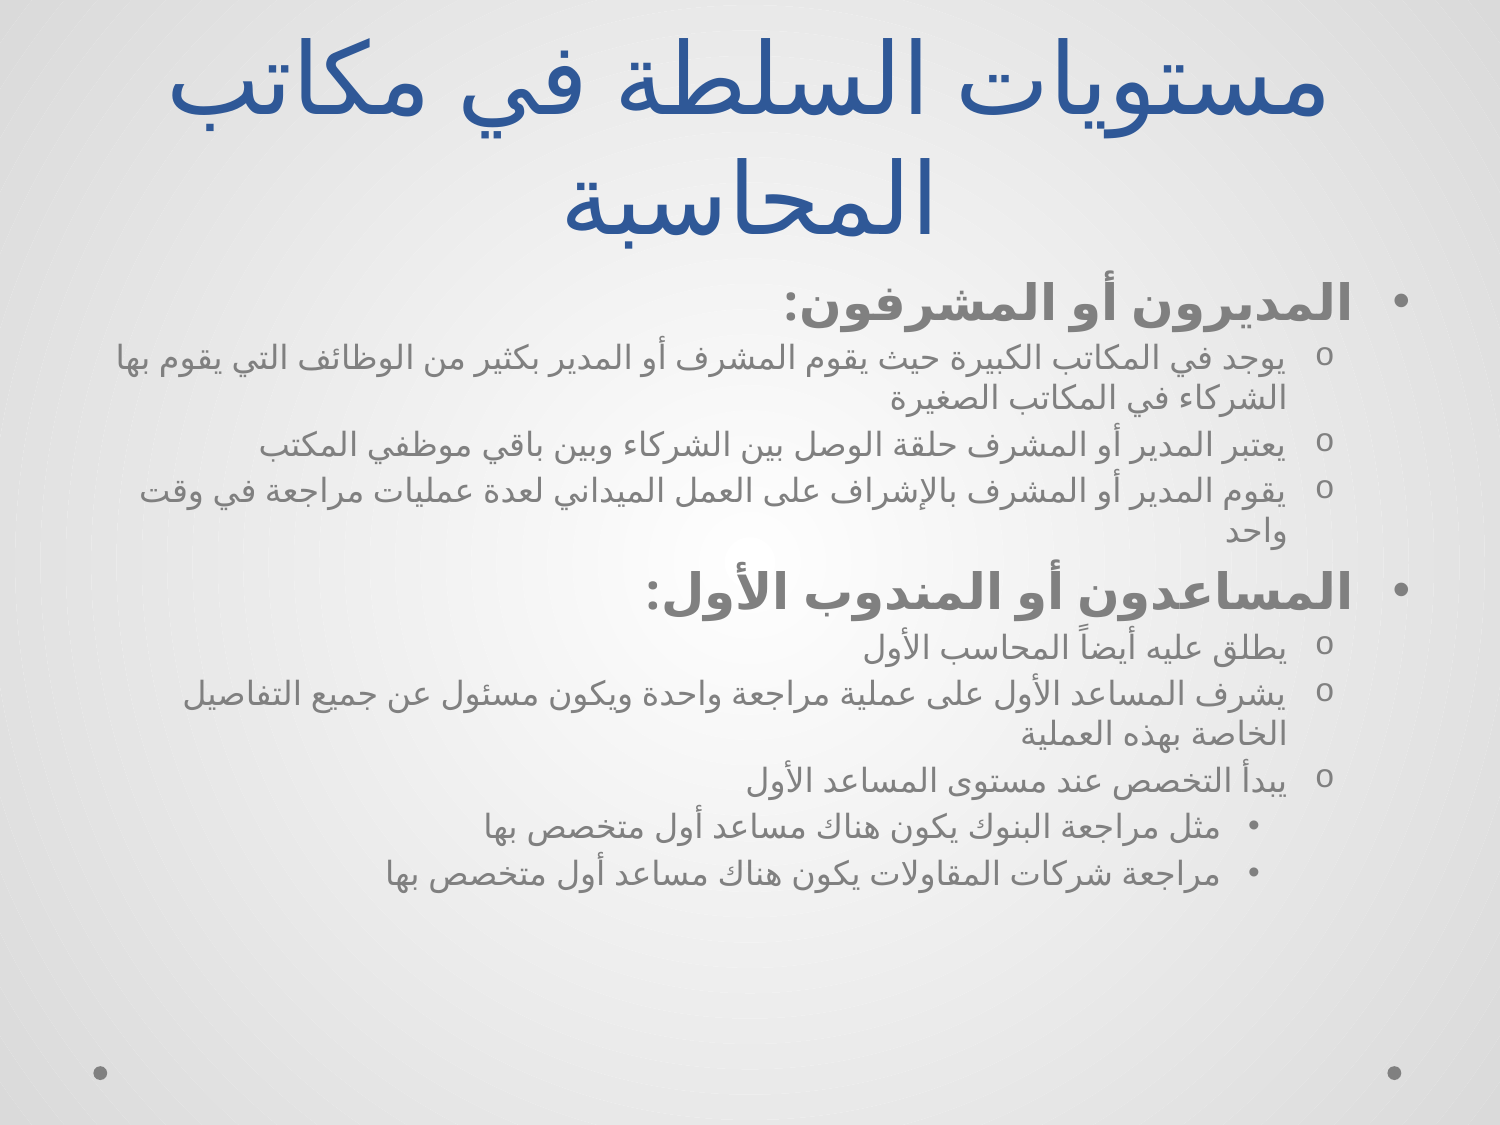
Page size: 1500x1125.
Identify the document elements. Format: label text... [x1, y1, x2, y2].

list المديرون أو المشرفون: يوجد في المكاتب الكبيرة حيث يقوم المشرف أو المدير بكثير من الوظائف التي يقوم بها الشركاء في المكاتب الصغيرة يعتبر المدير أو المشرف حلقة الوصل بين الشركاء وبين باقي موظفي المكتب يقوم المدير أو المشرف بالإشراف على العمل الميداني لعدة عمليات مراجعة في وقت واحد المساعدون أو المندوب الأول: يطلق عليه أيضاً المحاسب الأول يشرف المساعد الأول على عملية مراجعة واحدة ويكون مسئول عن جميع التفاصيل الخاصة بهذه العملية يبدأ التخصص عند مستوى المساعد الأول مثل مراجعة البنوك يكون هناك مساعد أول متخصص بها مراجعة شركات المقاولات يكون هناك مساعد أول متخصص بها [75, 262, 1425, 1005]
title مستويات السلطة في مكاتب المحاسبة [75, 0, 1425, 262]
